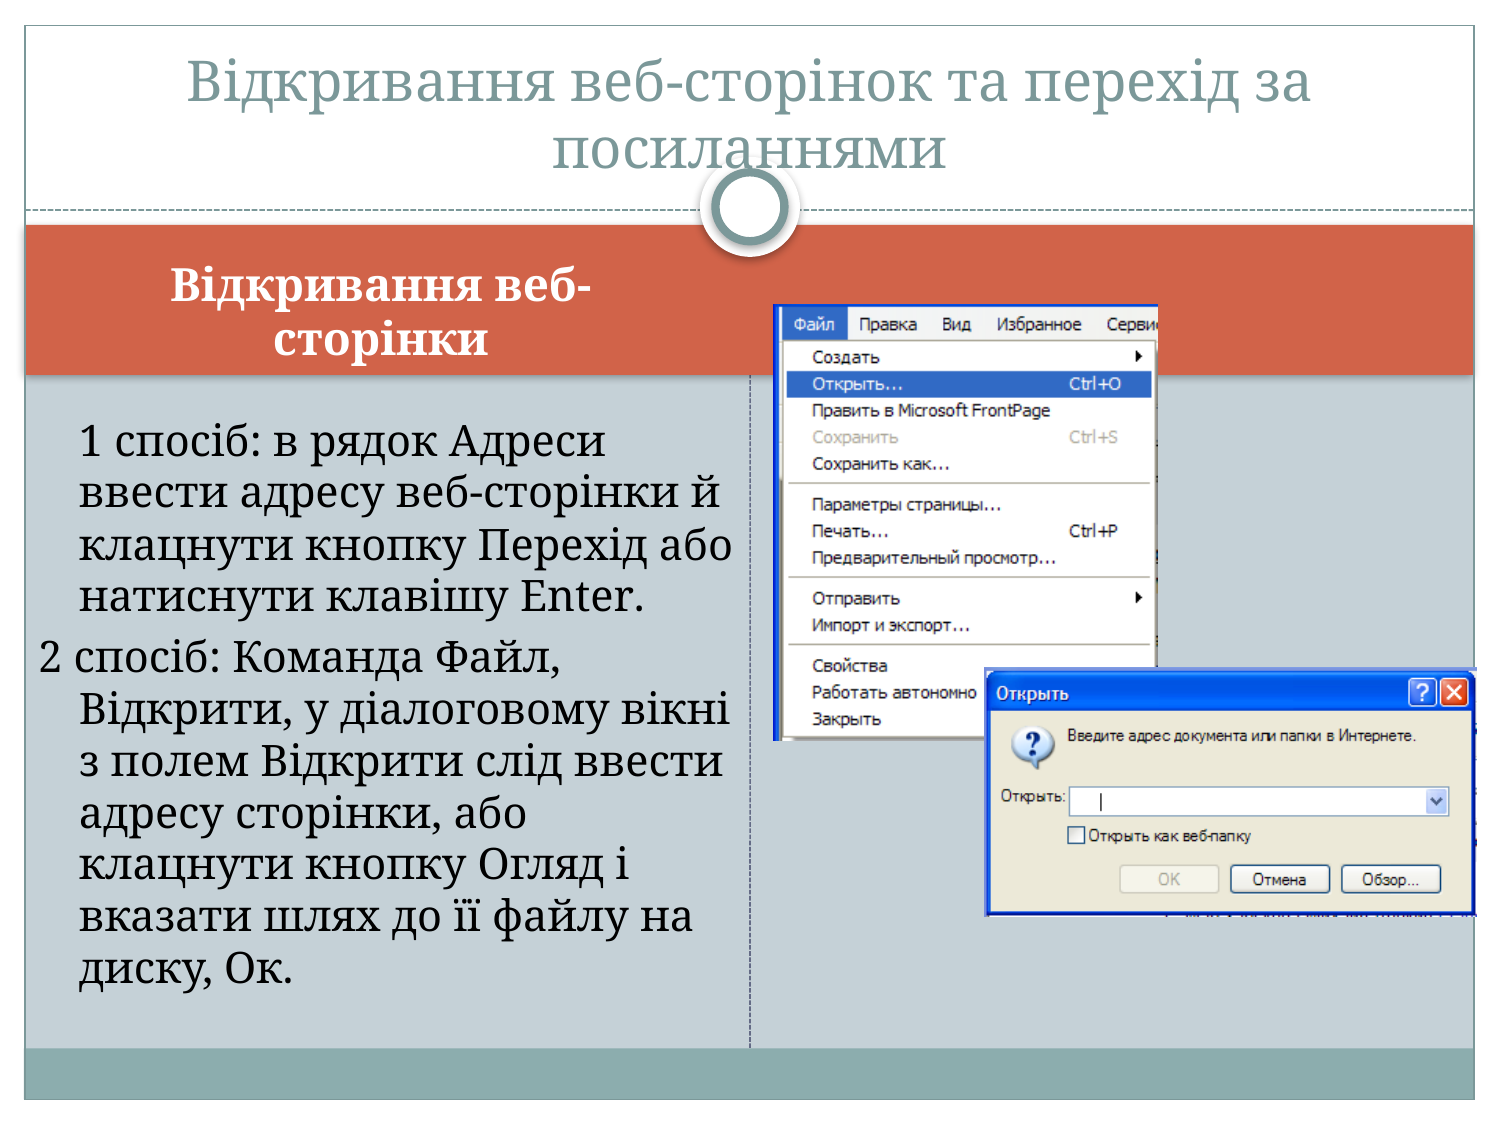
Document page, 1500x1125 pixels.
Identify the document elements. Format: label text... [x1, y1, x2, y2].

picture [773, 304, 1159, 741]
list Відкривання веб-сторінки [48, 249, 714, 371]
title Відкривання веб-сторінок та перехід за посиланнями [23, 37, 1477, 188]
list 1 спосіб: в рядок Адреси ввести адресу веб-сторінки й клацнути кнопку Перехід або натиснути клавішу Enter. 2 спосіб: Команда Файл, Відкрити, у діалоговому вікні з полем Відкрити слід ввести адресу сторінки, або клацнути кнопку Огляд і вказати шлях до її файлу на диску, Ок. [23, 405, 750, 1032]
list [984, 667, 1477, 917]
